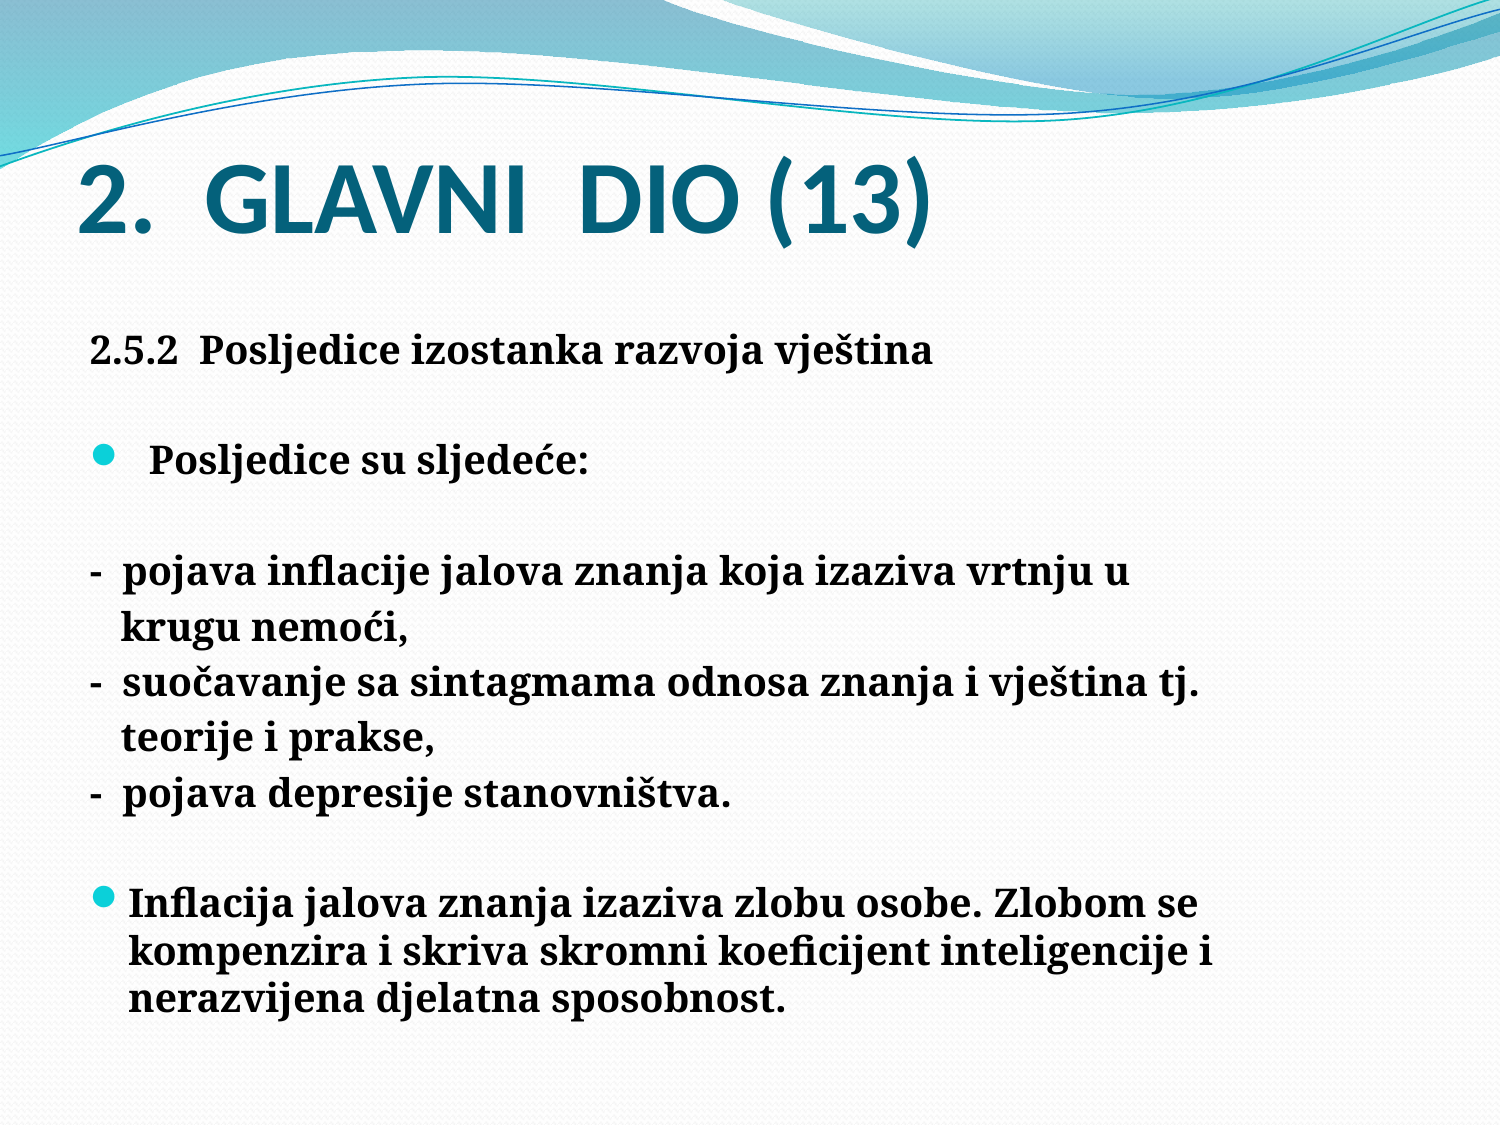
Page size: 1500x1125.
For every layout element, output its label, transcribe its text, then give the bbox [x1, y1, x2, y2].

title 2. GLAVNI DIO (13) [76, 66, 1427, 254]
list 2.5.2 Posljedice izostanka razvoja vještina Posljedice su sljedeće: - pojava inflacije jalova znanja koja izaziva vrtnju u krugu nemoći, - suočavanje sa sintagmama odnosa znanja i vještina tj. teorije i prakse, - pojava depresije stanovništva. Inflacija jalova znanja izaziva zlobu osobe. Zlobom se kompenzira i skriva skromni koeficijent inteligencije i nerazvijena djelatna sposobnost. [75, 317, 1425, 1038]
